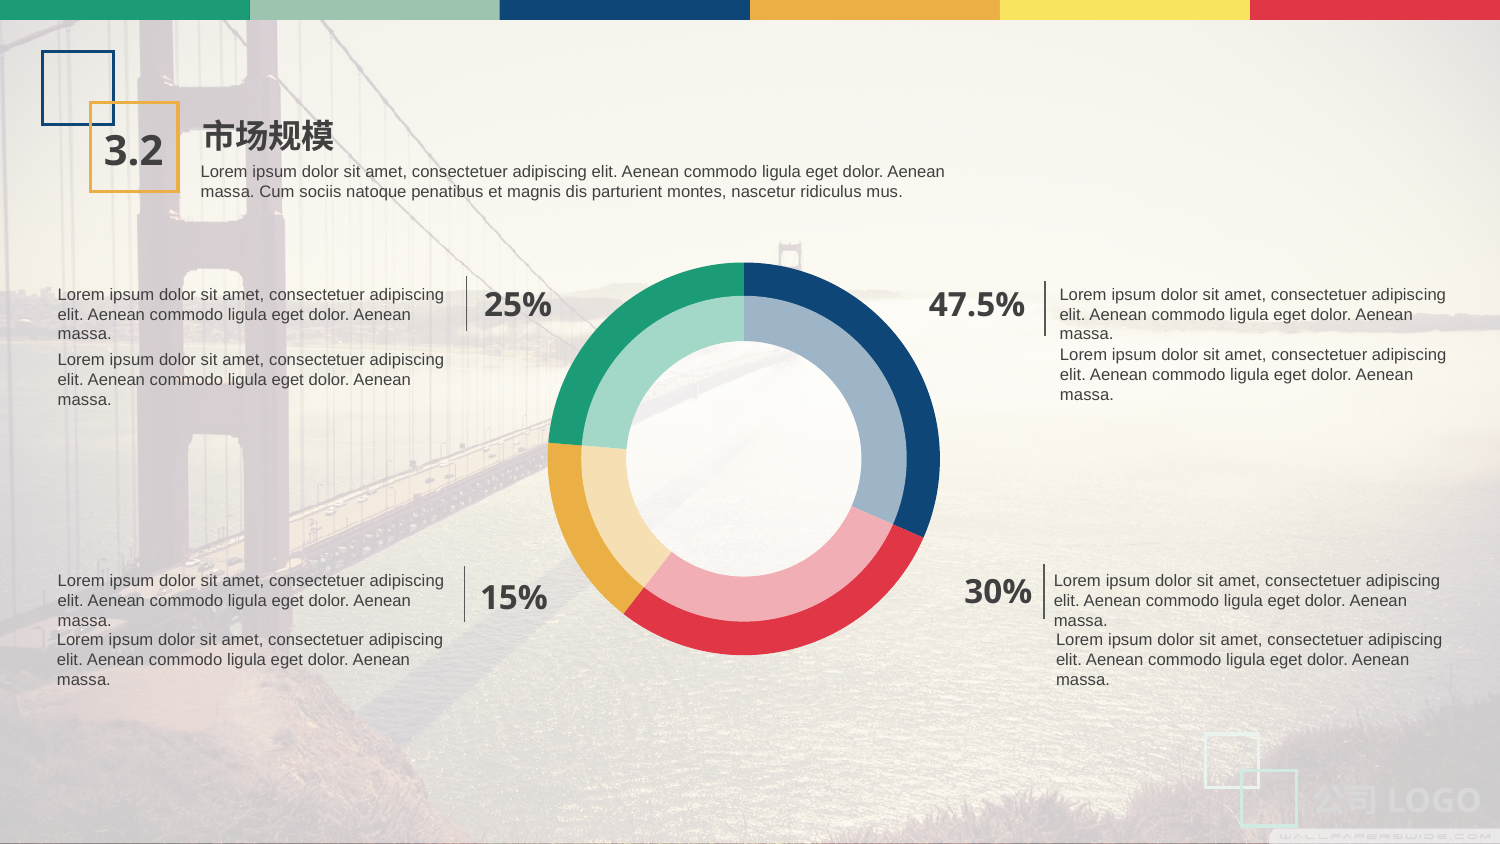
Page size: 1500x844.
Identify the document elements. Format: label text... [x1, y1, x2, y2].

text_box Lorem ipsum dolor sit amet, consectetuer adipiscing elit. Aenean commodo ligula eget dolor. Aenean massa. [42, 275, 341, 341]
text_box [41, 51, 179, 192]
text_box Lorem ipsum dolor sit amet, consectetuer adipiscing elit. Aenean commodo ligula eget dolor. Aenean massa. [42, 341, 341, 417]
text_box Lorem ipsum dolor sit amet, consectetuer adipiscing elit. Aenean commodo ligula eget dolor. Aenean massa. [1146, 562, 1467, 621]
text_box Lorem ipsum dolor sit amet, consectetuer adipiscing elit. Aenean commodo ligula eget dolor. Aenean massa. Cum sociis natoque penatibus et magnis dis parturient montes, nascetur ridiculus mus. [185, 153, 972, 209]
text_box 市场规模 [187, 108, 351, 153]
text_box Lorem ipsum dolor sit amet, consectetuer adipiscing elit. Aenean commodo ligula eget dolor. Aenean massa. [42, 562, 341, 621]
text_box Lorem ipsum dolor sit amet, consectetuer adipiscing elit. Aenean commodo ligula eget dolor. Aenean massa. [1041, 621, 1469, 697]
text_box Lorem ipsum dolor sit amet, consectetuer adipiscing elit. Aenean commodo ligula eget dolor. Aenean massa. [1146, 336, 1473, 411]
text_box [346, 231, 1142, 687]
text_box Lorem ipsum dolor sit amet, consectetuer adipiscing elit. Aenean commodo ligula eget dolor. Aenean massa. [1146, 275, 1472, 336]
text_box Lorem ipsum dolor sit amet, consectetuer adipiscing elit. Aenean commodo ligula eget dolor. Aenean massa. [42, 621, 469, 697]
